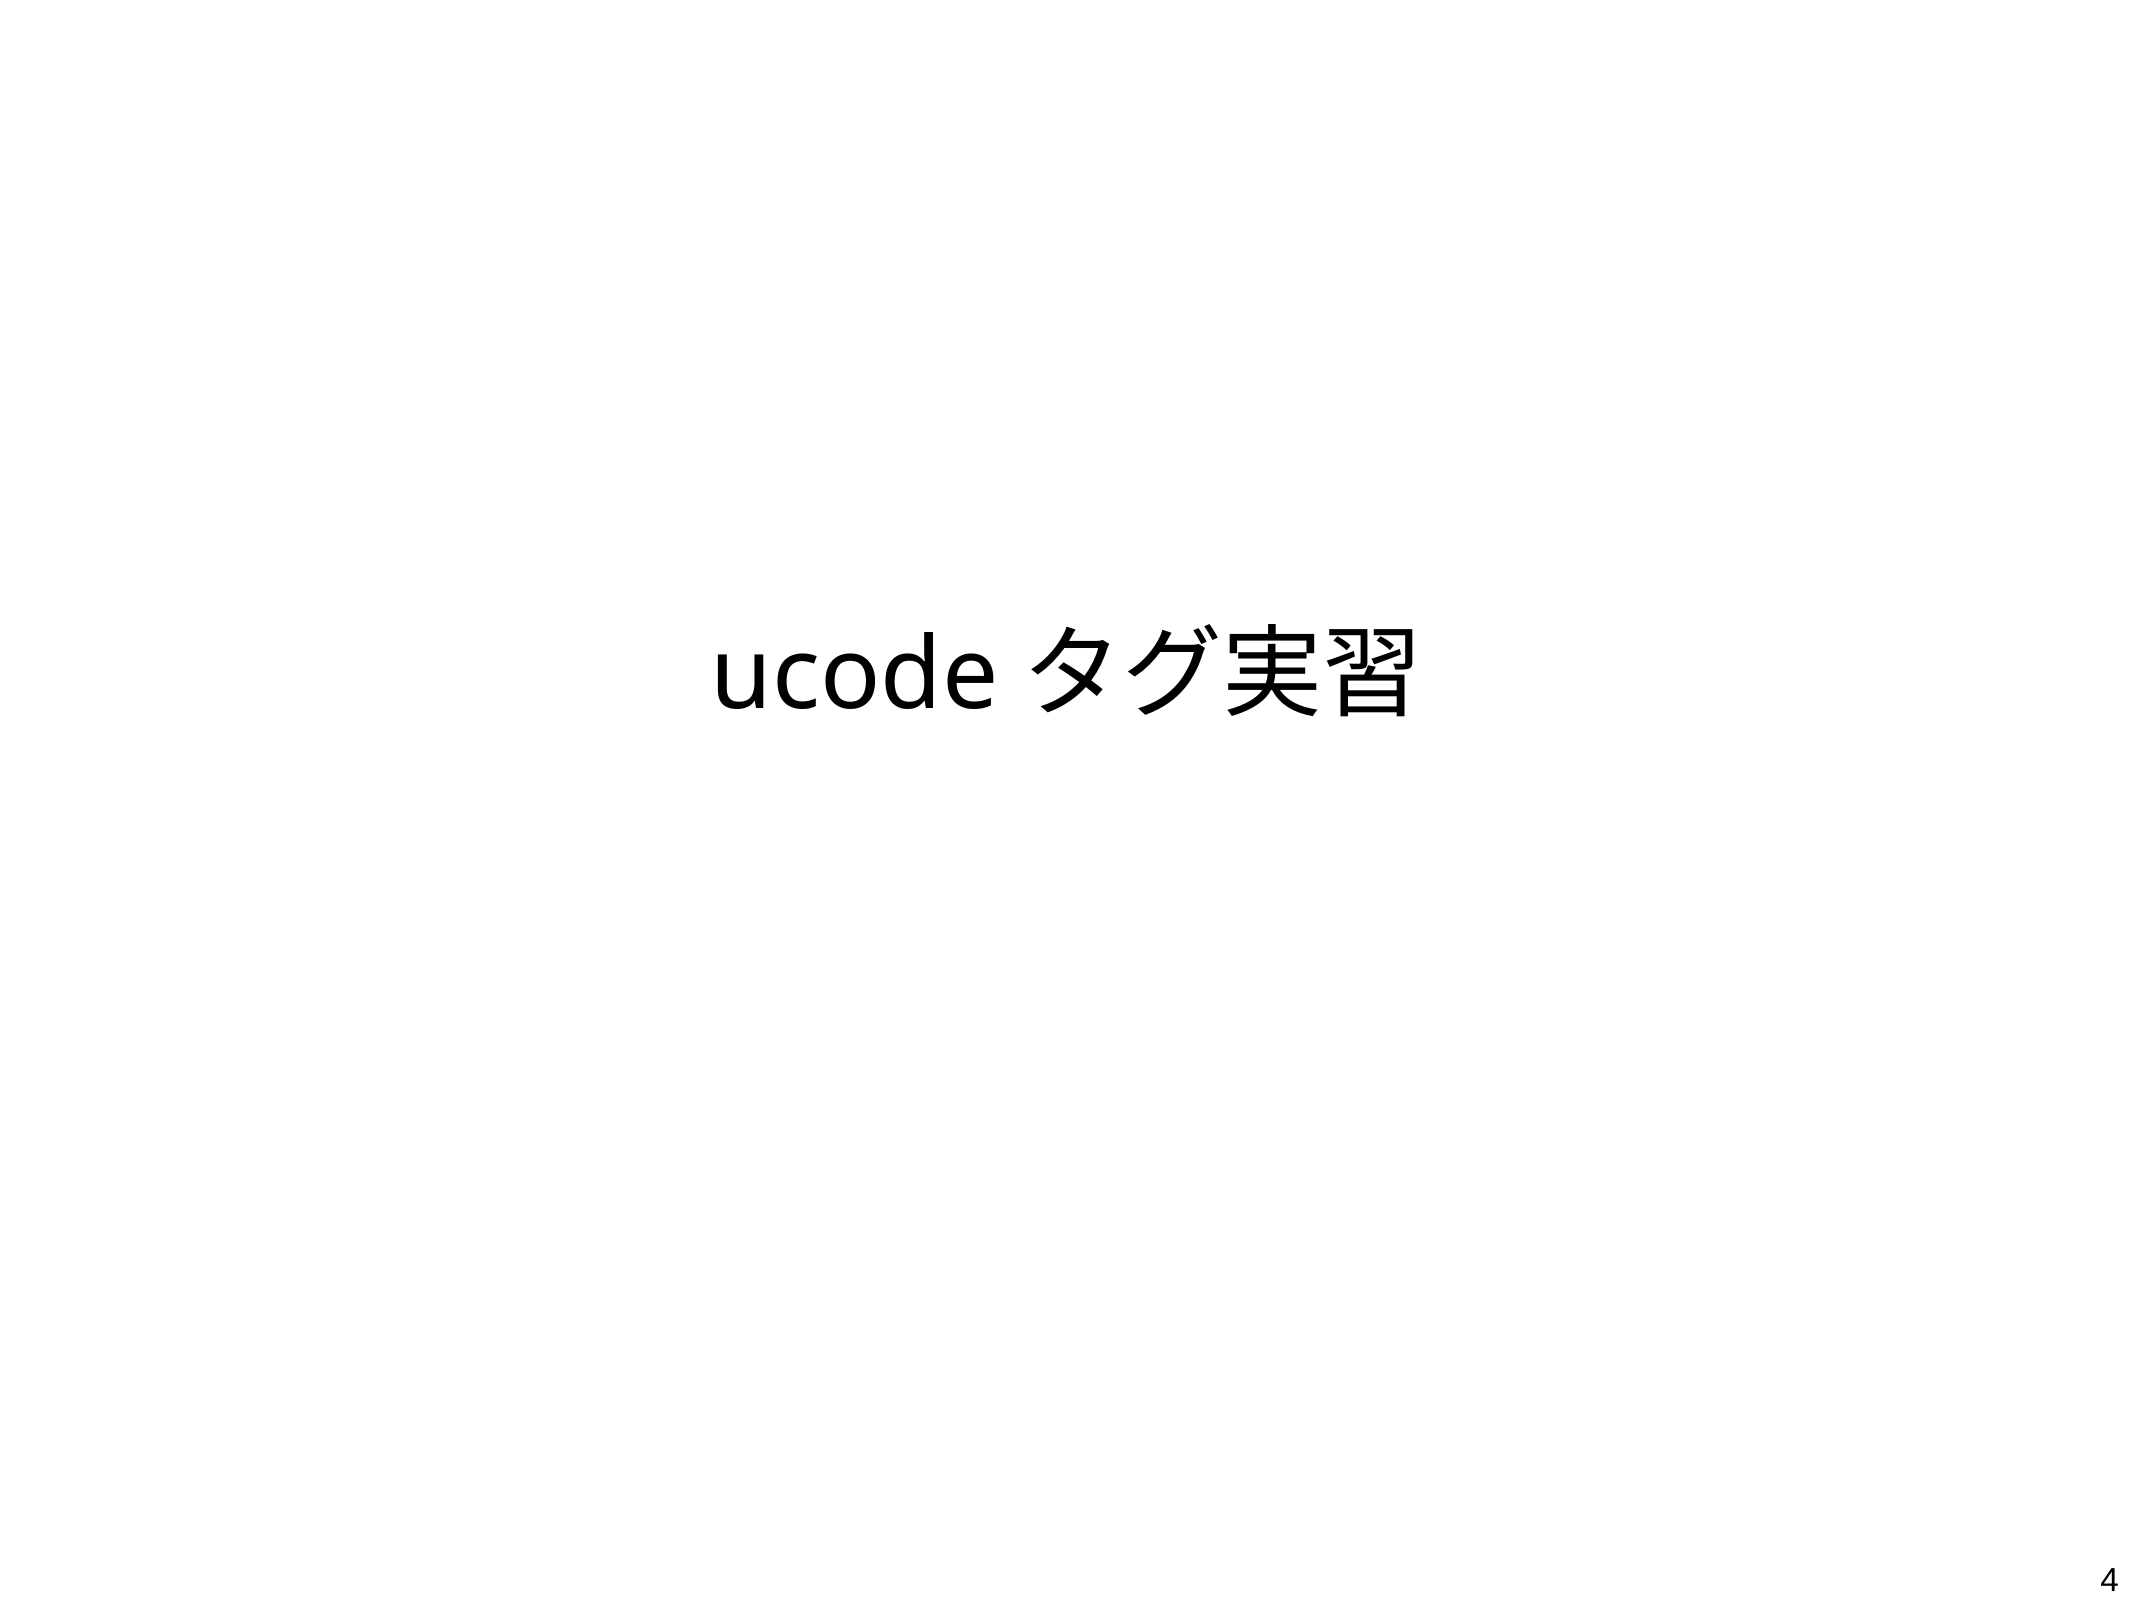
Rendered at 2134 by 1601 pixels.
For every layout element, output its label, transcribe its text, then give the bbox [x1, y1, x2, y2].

title ucodeタグ実習 [160, 497, 1974, 841]
slide_number 4 [1635, 1549, 2134, 1601]
